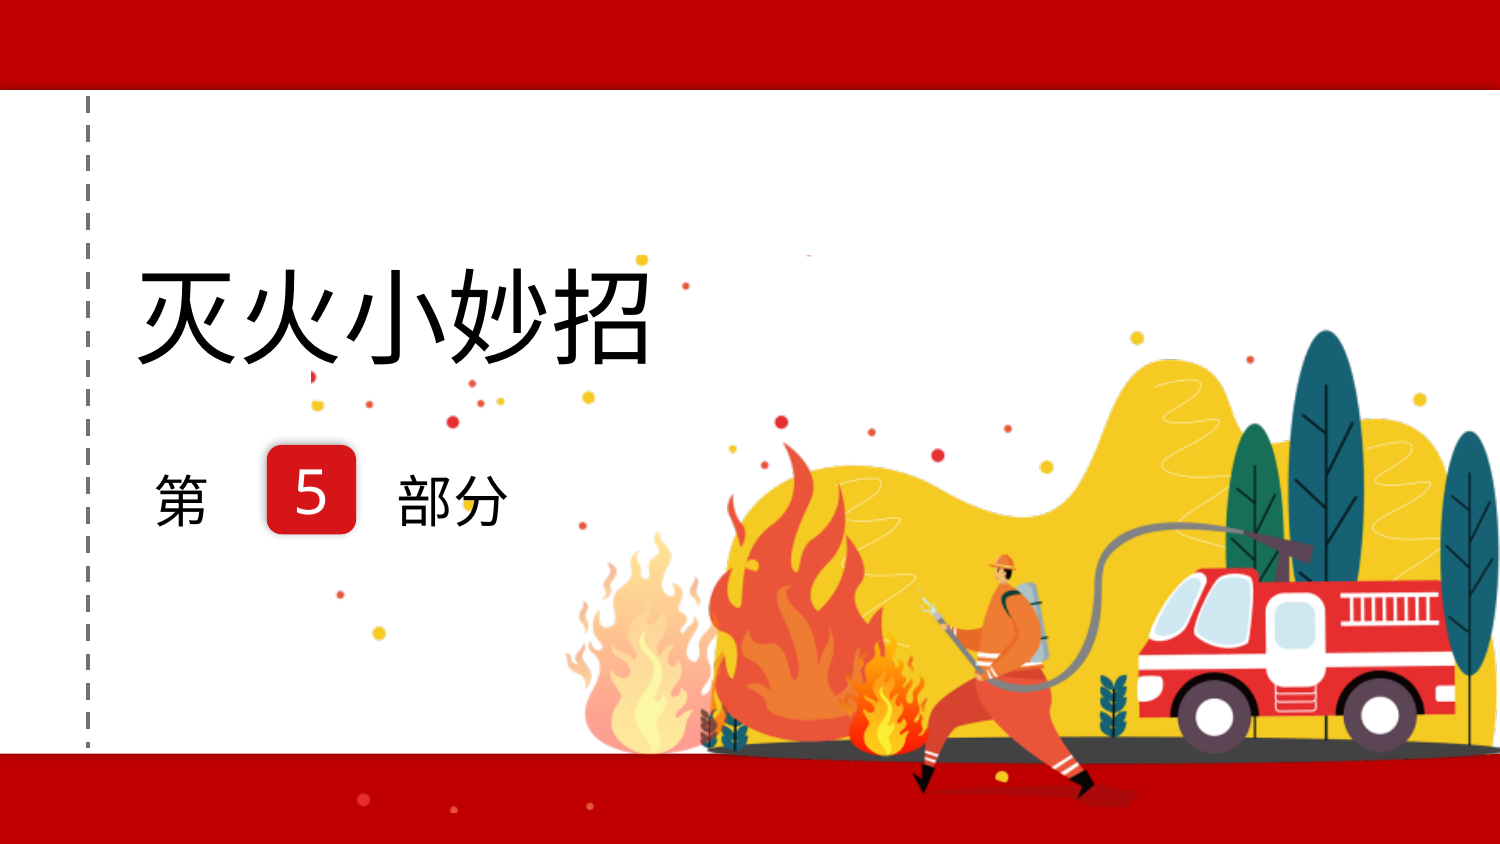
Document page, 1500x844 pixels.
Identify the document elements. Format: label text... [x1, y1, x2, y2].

text_box 灭火小妙招 [123, 246, 1025, 383]
text_box 第 部分 [141, 460, 274, 540]
text_box [0, 89, 1500, 755]
text_box 5 [265, 443, 311, 536]
picture [311, 255, 1500, 813]
